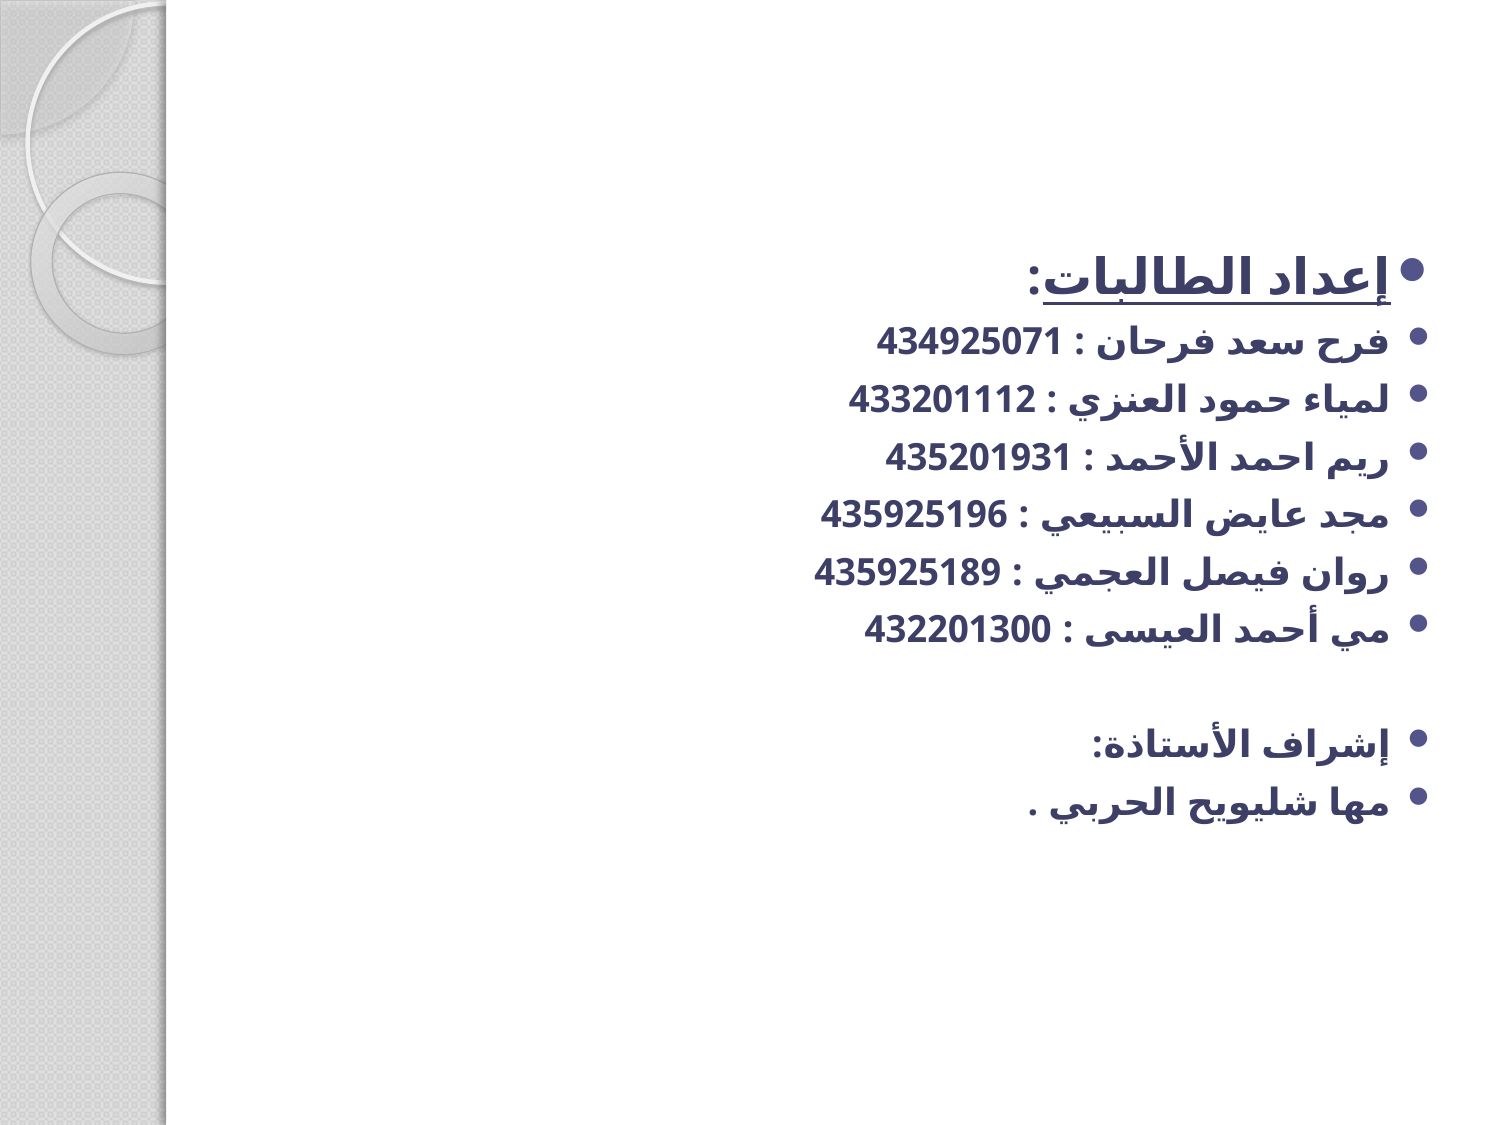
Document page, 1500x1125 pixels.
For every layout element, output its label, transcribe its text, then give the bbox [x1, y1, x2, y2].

list إعداد الطالبات: فرح سعد فرحان : 434925071 لمياء حمود العنزي : 433201112 ريم احمد الأحمد : 435201931 مجد عايض السبيعي : 435925196 روان فيصل العجمي : 435925189 مي أحمد العيسى : 432201300 إشراف الأستاذة: مها شليويح الحربي . [235, 237, 1466, 1025]
